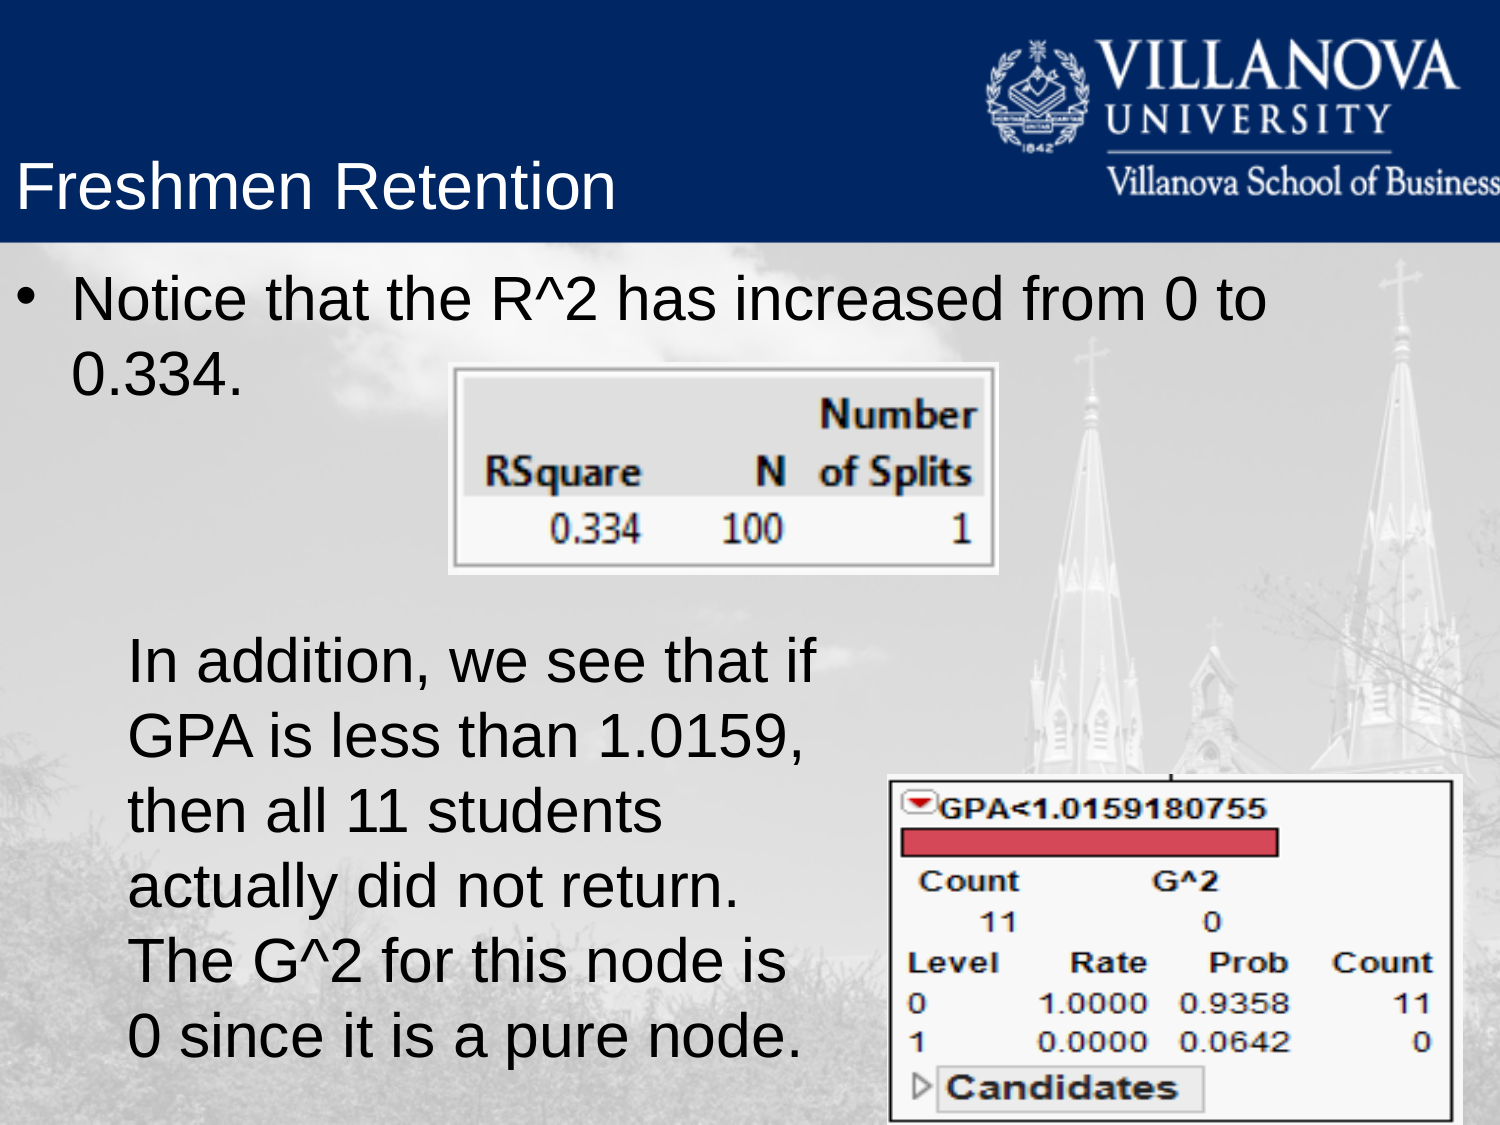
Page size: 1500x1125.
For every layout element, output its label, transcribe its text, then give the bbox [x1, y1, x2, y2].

text_box In addition, we see that if GPA is less than 1.0159, then all 11 students actually did not return. The G^2 for this node is 0 since it is a pure node. [112, 612, 850, 1125]
text_box Freshmen Retention [0, 50, 1350, 238]
list Notice that the R^2 has increased from 0 to 0.334. [0, 249, 1450, 437]
picture [0, 0, 1500, 1125]
